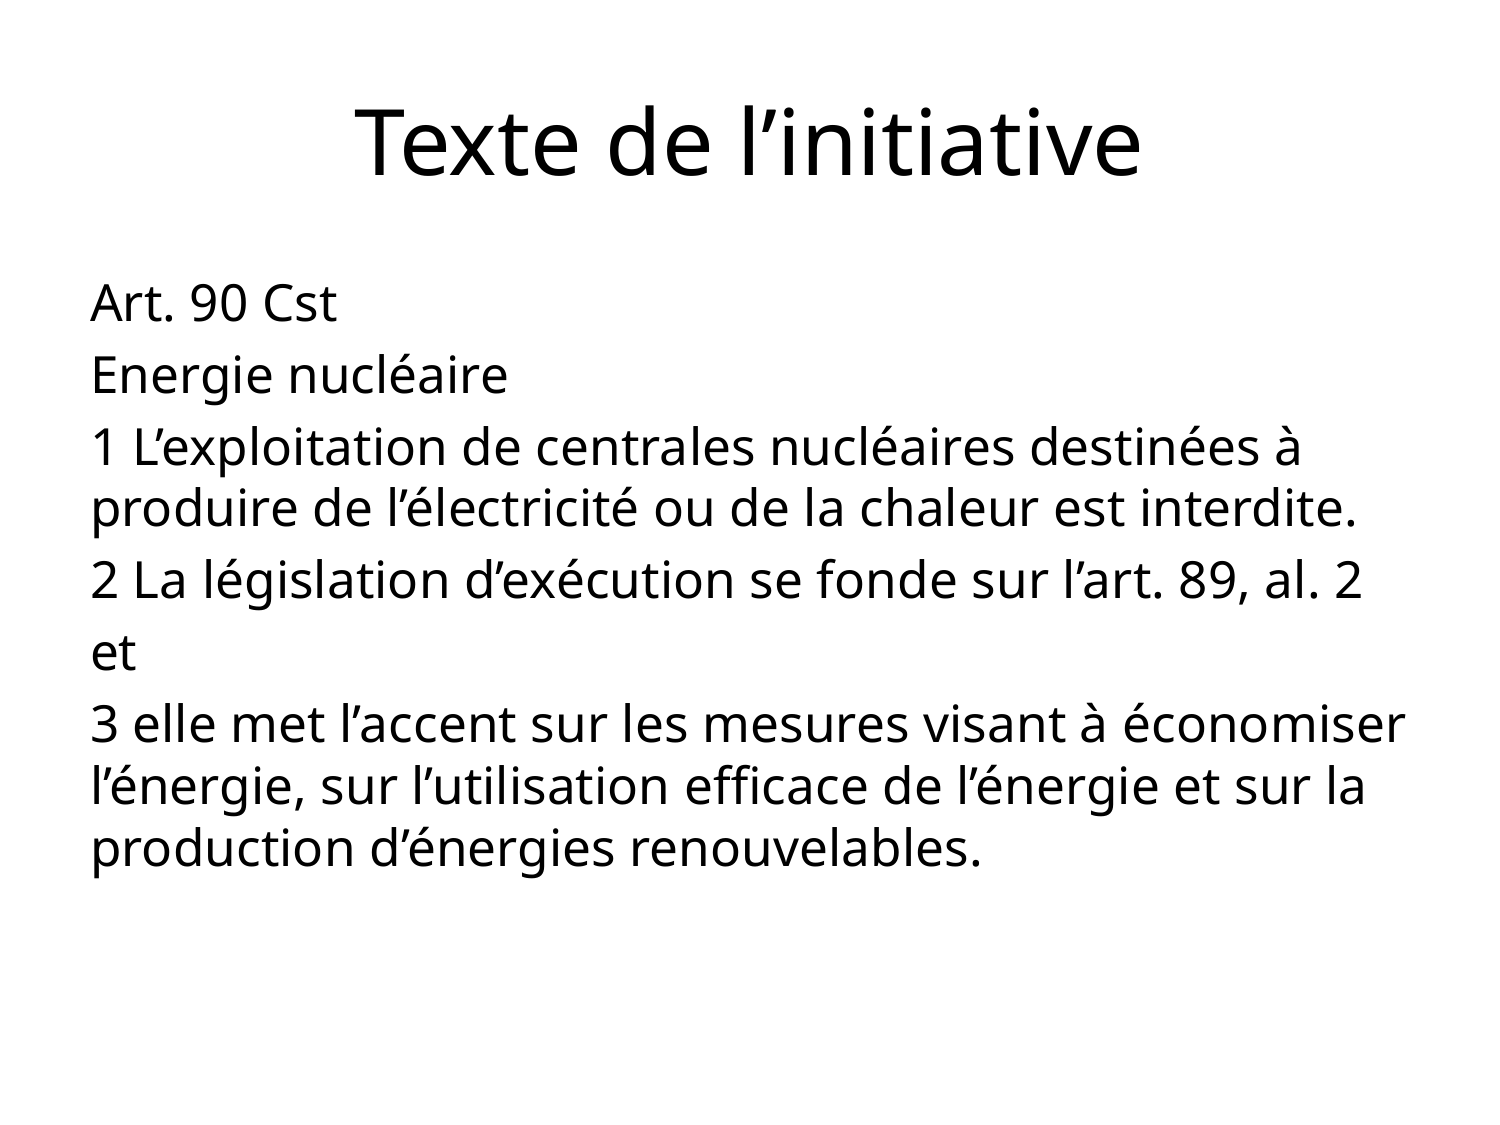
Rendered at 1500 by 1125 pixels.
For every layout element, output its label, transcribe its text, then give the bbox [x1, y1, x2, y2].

list Art. 90 Cst Energie nucléaire 1 L’exploitation de centrales nucléaires destinées à produire de l’électricité ou de la chaleur est interdite. 2 La législation d’exécution se fonde sur l’art. 89, al. 2 et 3 elle met l’accent sur les mesures visant à économiser l’énergie, sur l’utilisation efficace de l’énergie et sur la production d’énergies renouvelables. [75, 262, 1425, 1005]
title Texte de l’initiative [75, 45, 1425, 233]
